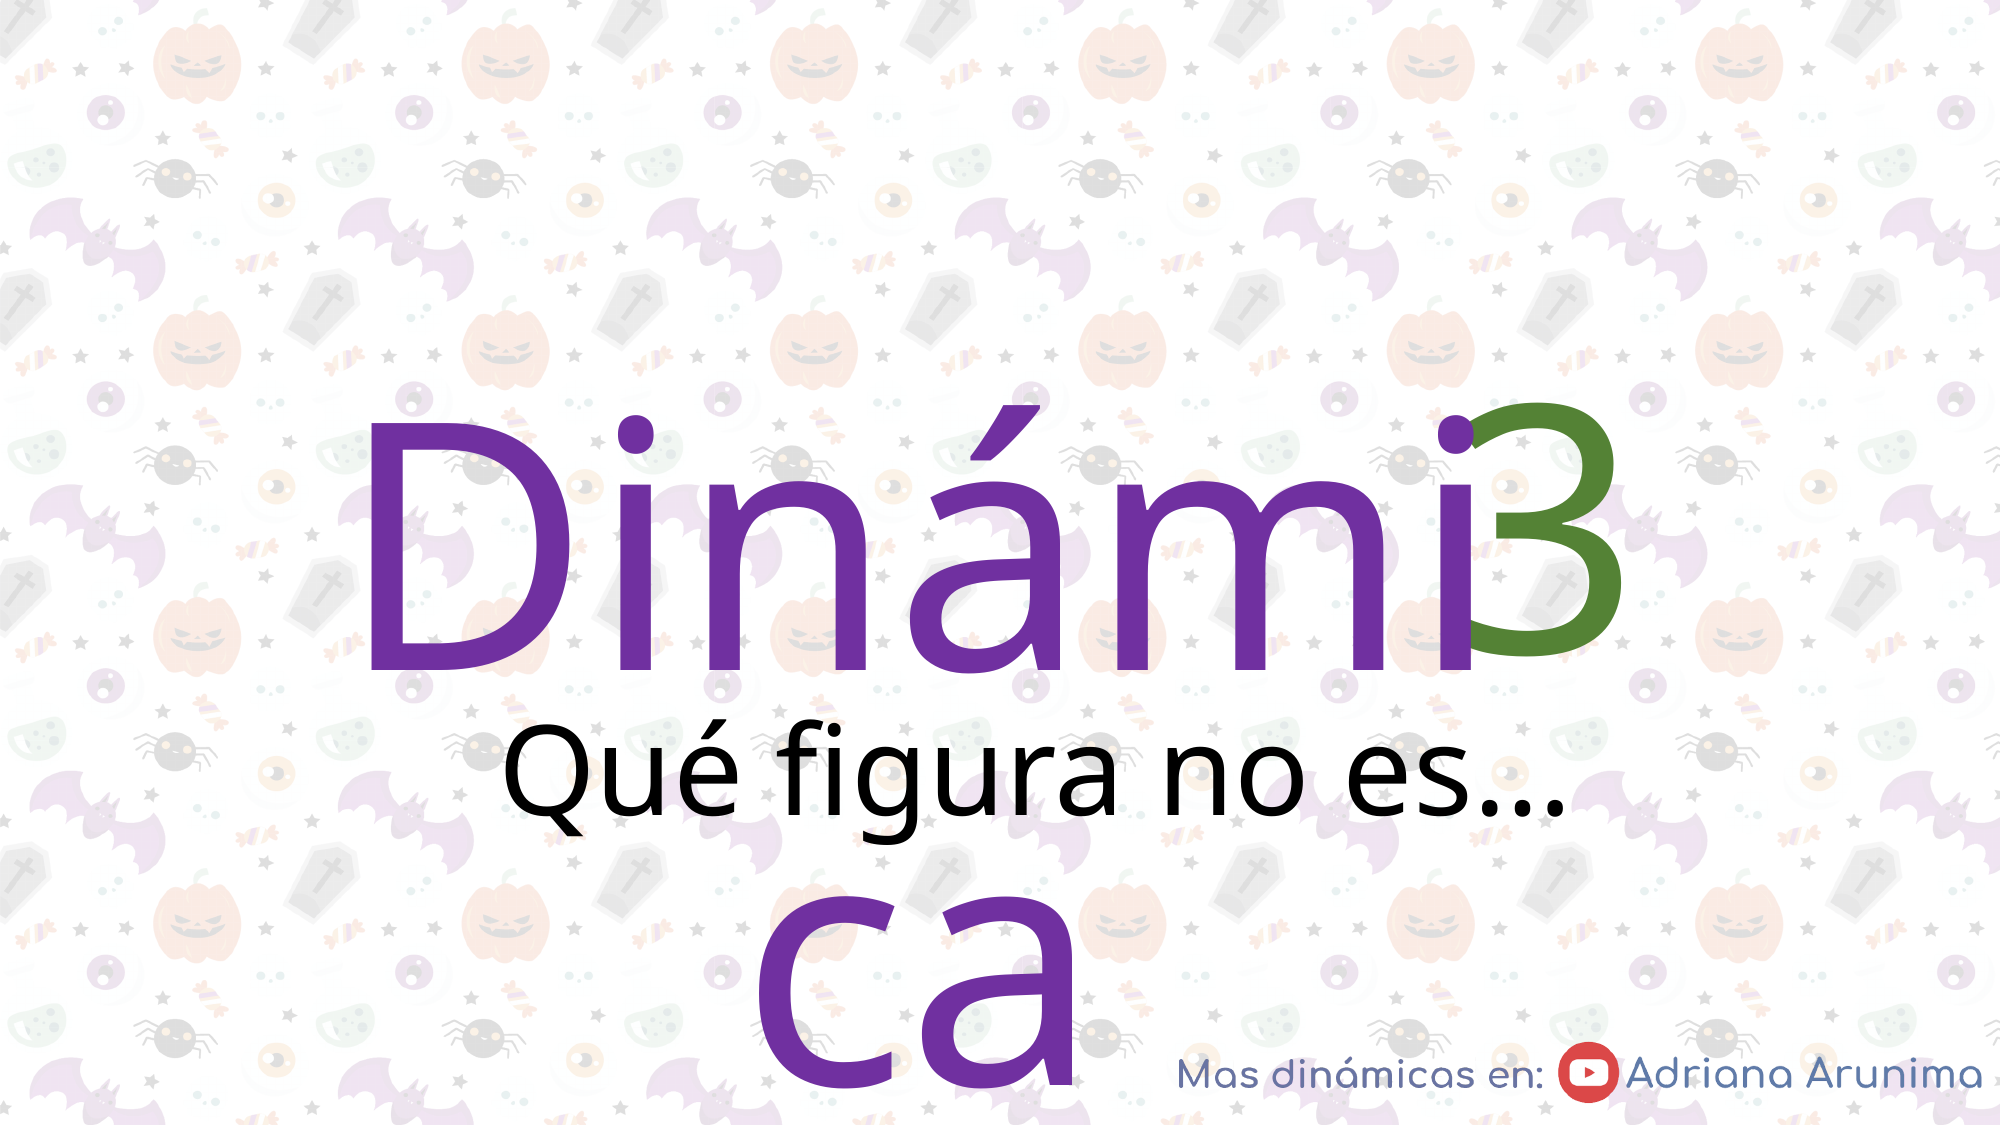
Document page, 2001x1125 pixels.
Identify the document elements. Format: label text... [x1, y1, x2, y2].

text_box 3 [1397, 300, 1688, 683]
text_box Qué figura no es… [1543, 683, 1926, 849]
text_box Dinámica [297, 317, 1543, 1125]
text_box Qué figura no es… [144, 683, 297, 849]
